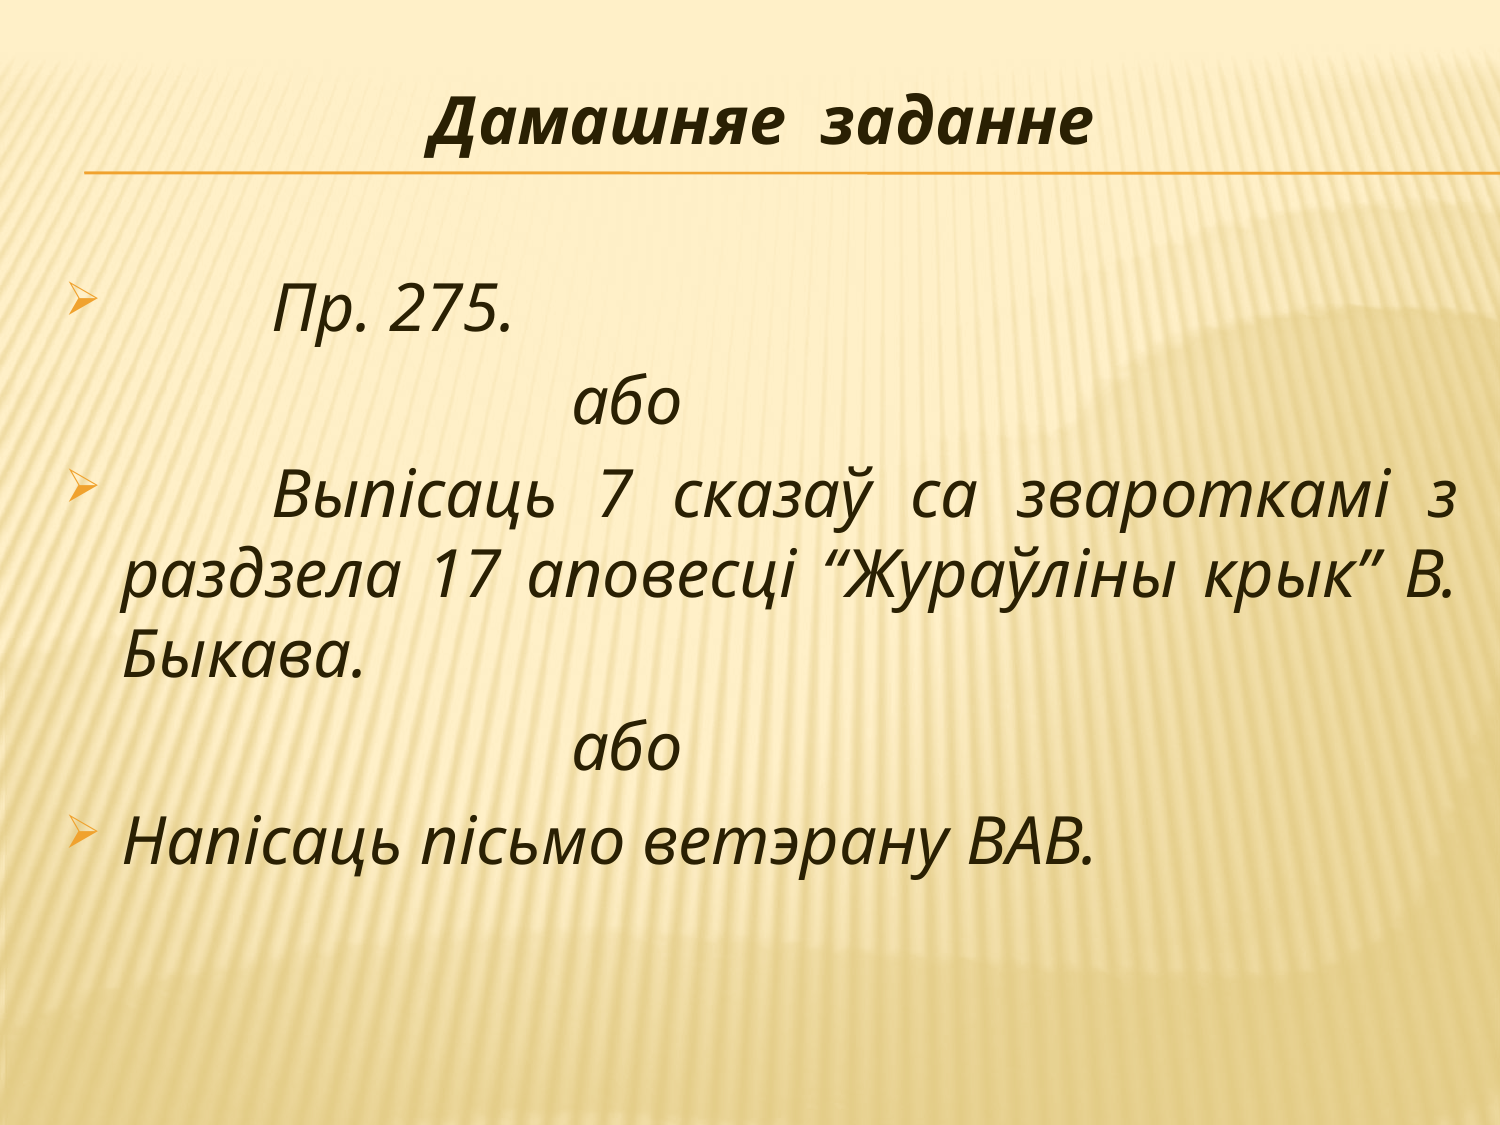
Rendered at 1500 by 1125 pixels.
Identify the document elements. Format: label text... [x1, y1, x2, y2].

list Дамашняе заданне Пр. 275. або Выпісаць 7 сказаў са звароткамі з раздзела 17 аповесці “Жураўліны крык” В. Быкава. або Напісаць пісьмо ветэрану ВАВ. [50, 70, 1475, 998]
